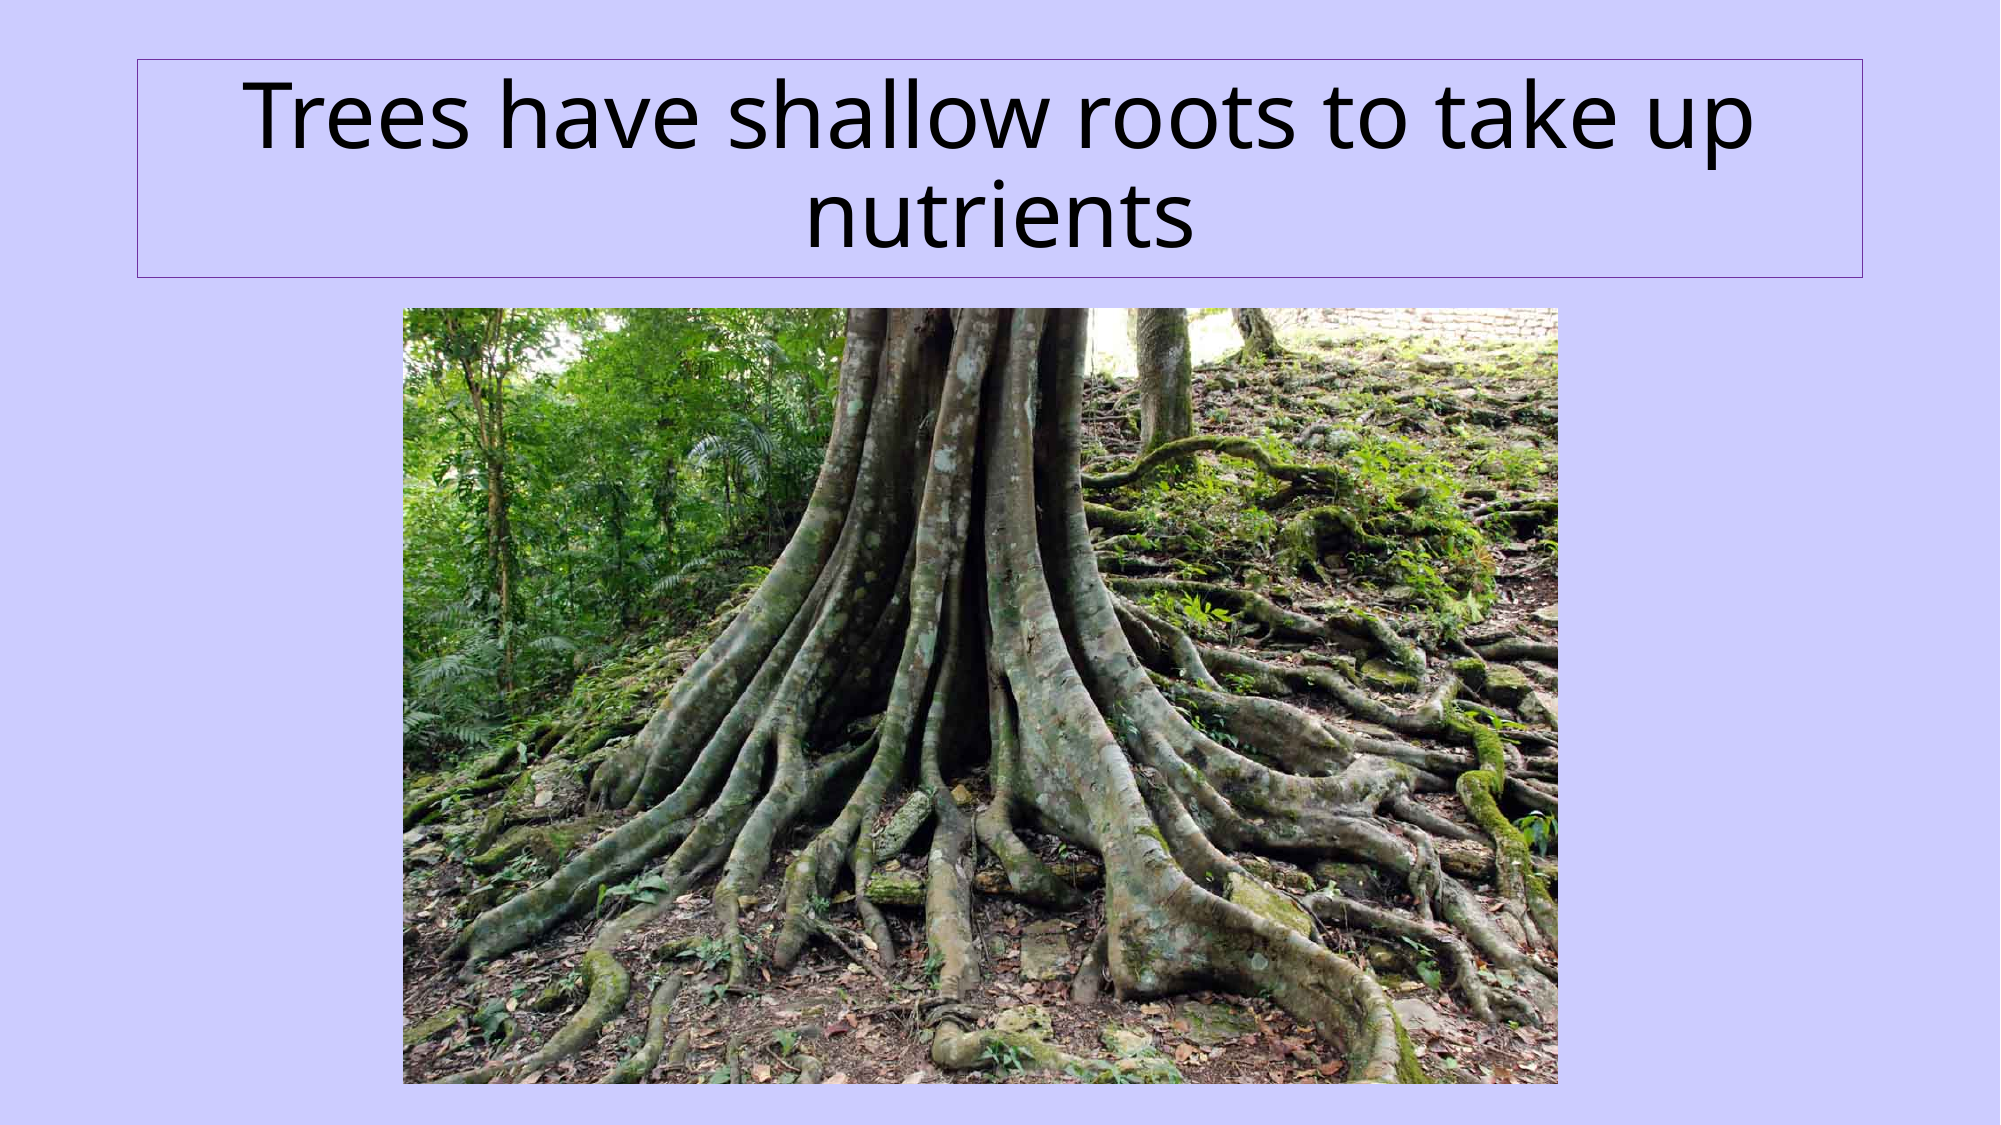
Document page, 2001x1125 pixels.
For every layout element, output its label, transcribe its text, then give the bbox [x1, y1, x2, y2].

picture [403, 308, 1558, 1084]
title Trees have shallow roots to take up nutrients [137, 59, 1863, 278]
